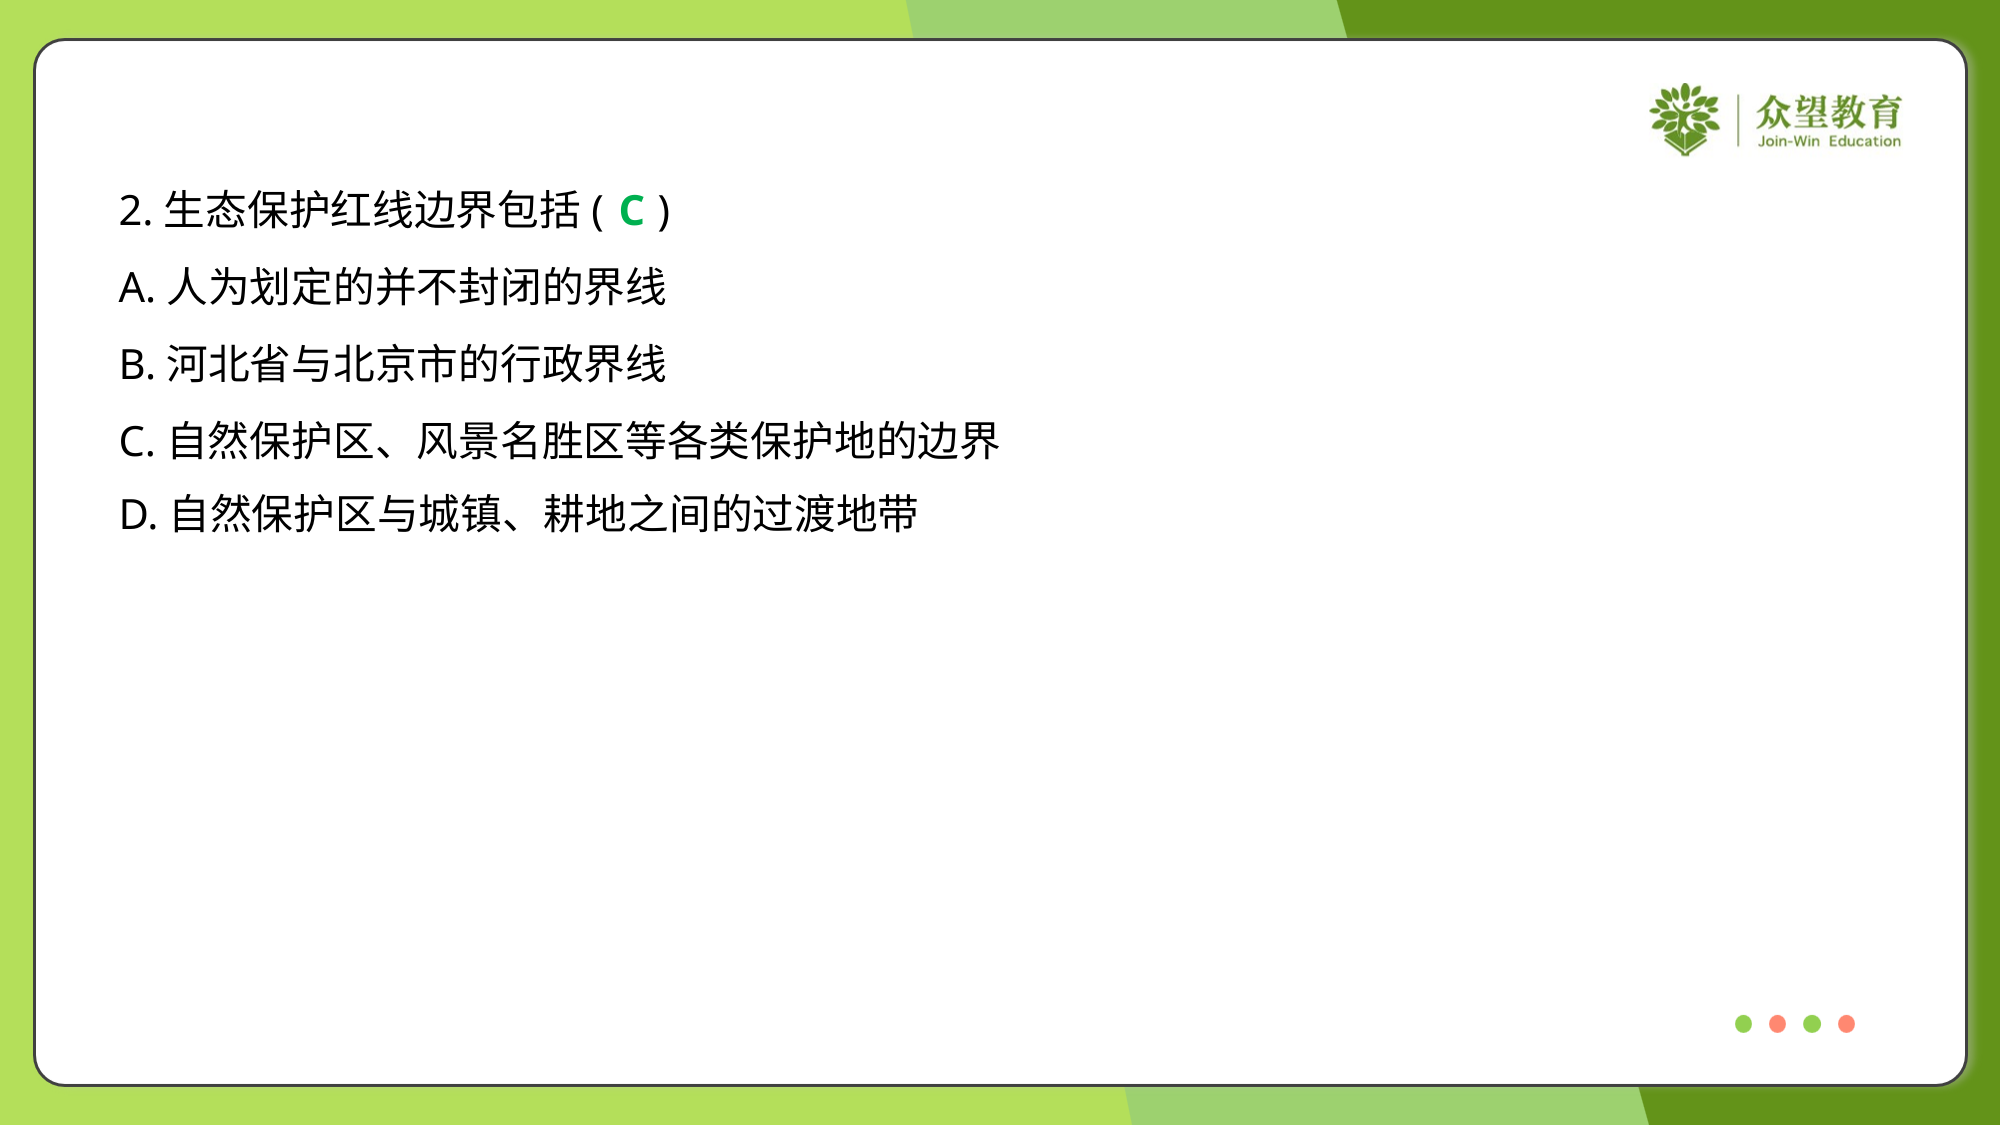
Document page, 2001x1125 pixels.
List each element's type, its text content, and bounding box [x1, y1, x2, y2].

picture [0, 0, 2000, 1125]
text_box A.人为划定的并不封闭的界线 B.河北省与北京市的行政界线 C.自然保护区、风景名胜区等各类保护地的边界 D.自然保护区与城镇、耕地之间的过渡地带 [118, 235, 1883, 531]
text_box 2.生态保护红线边界包括( ) [661, 158, 1883, 226]
text_box 2.生态保护红线边界包括( ) [118, 158, 602, 226]
text_box C [602, 158, 661, 226]
